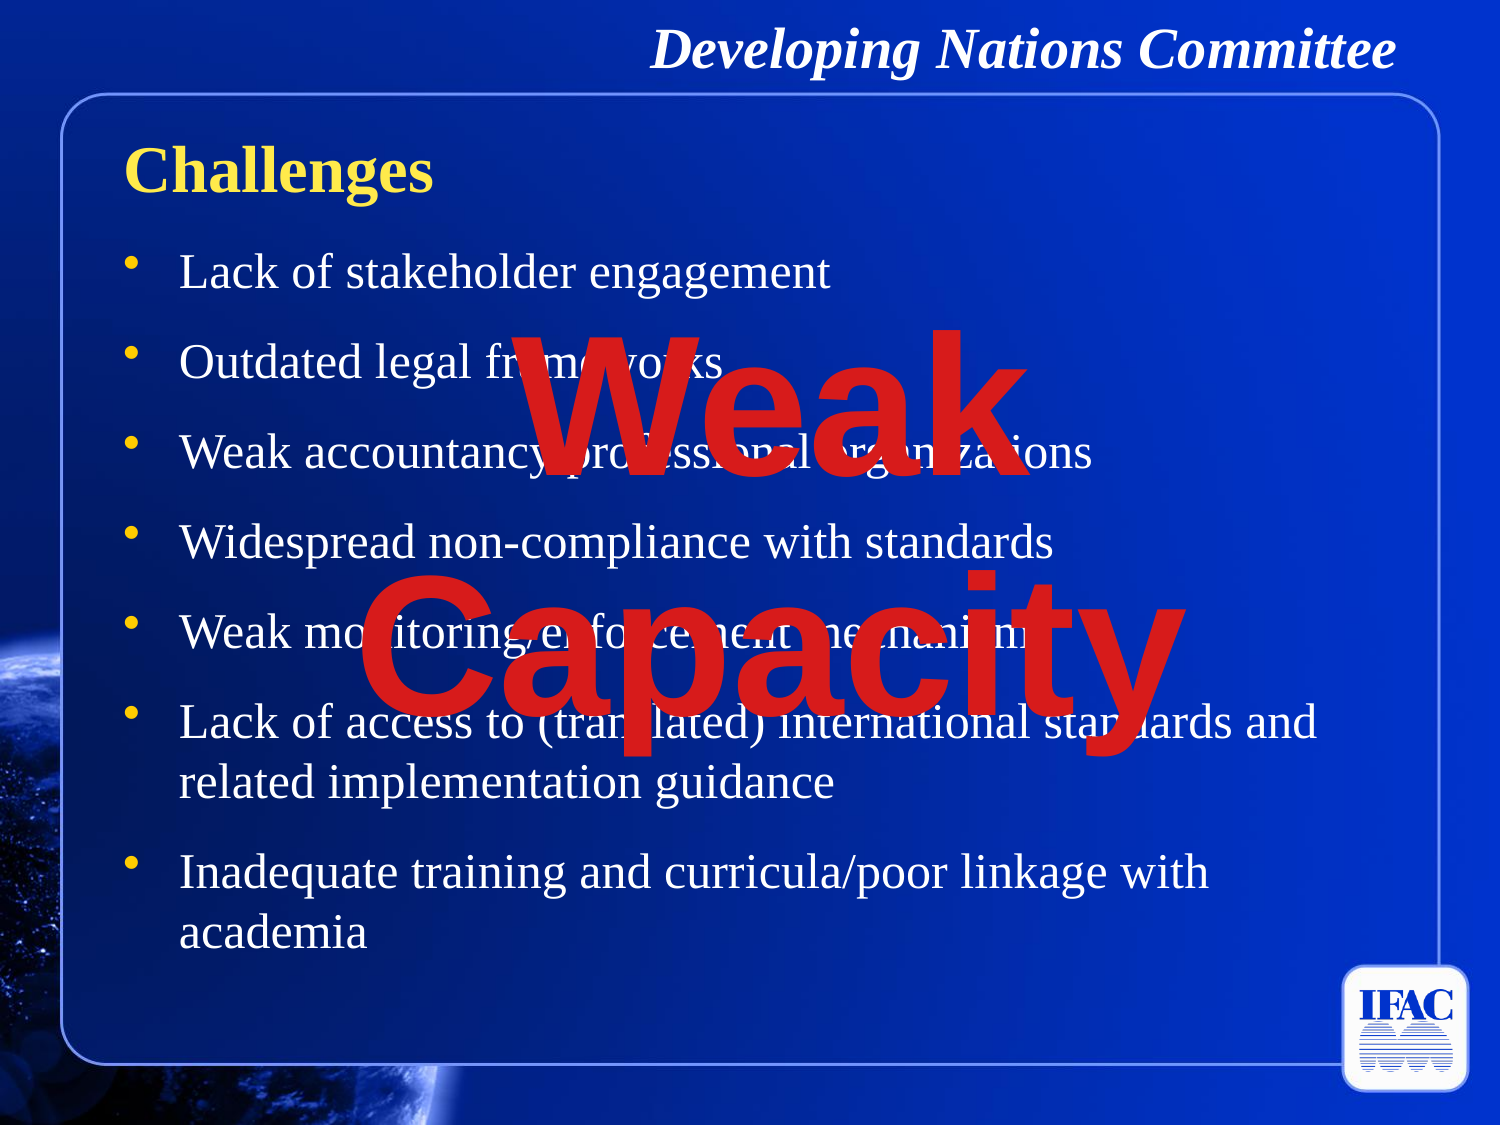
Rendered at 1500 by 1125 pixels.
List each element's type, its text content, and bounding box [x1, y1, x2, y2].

title Developing Nations Committee [150, 0, 1413, 92]
picture [0, 0, 1500, 1125]
text_box Weak Capacity [290, 267, 1252, 763]
list Challenges [108, 118, 1410, 215]
list Lack of stakeholder engagement Outdated legal frameworks Weak accountancy professional organizations Widespread non-compliance with standards Weak monitoring/enforcement mechanisms Lack of access to (translated) international standards and related implementation guidance Inadequate training and curricula/poor linkage with academia [108, 230, 1410, 1047]
